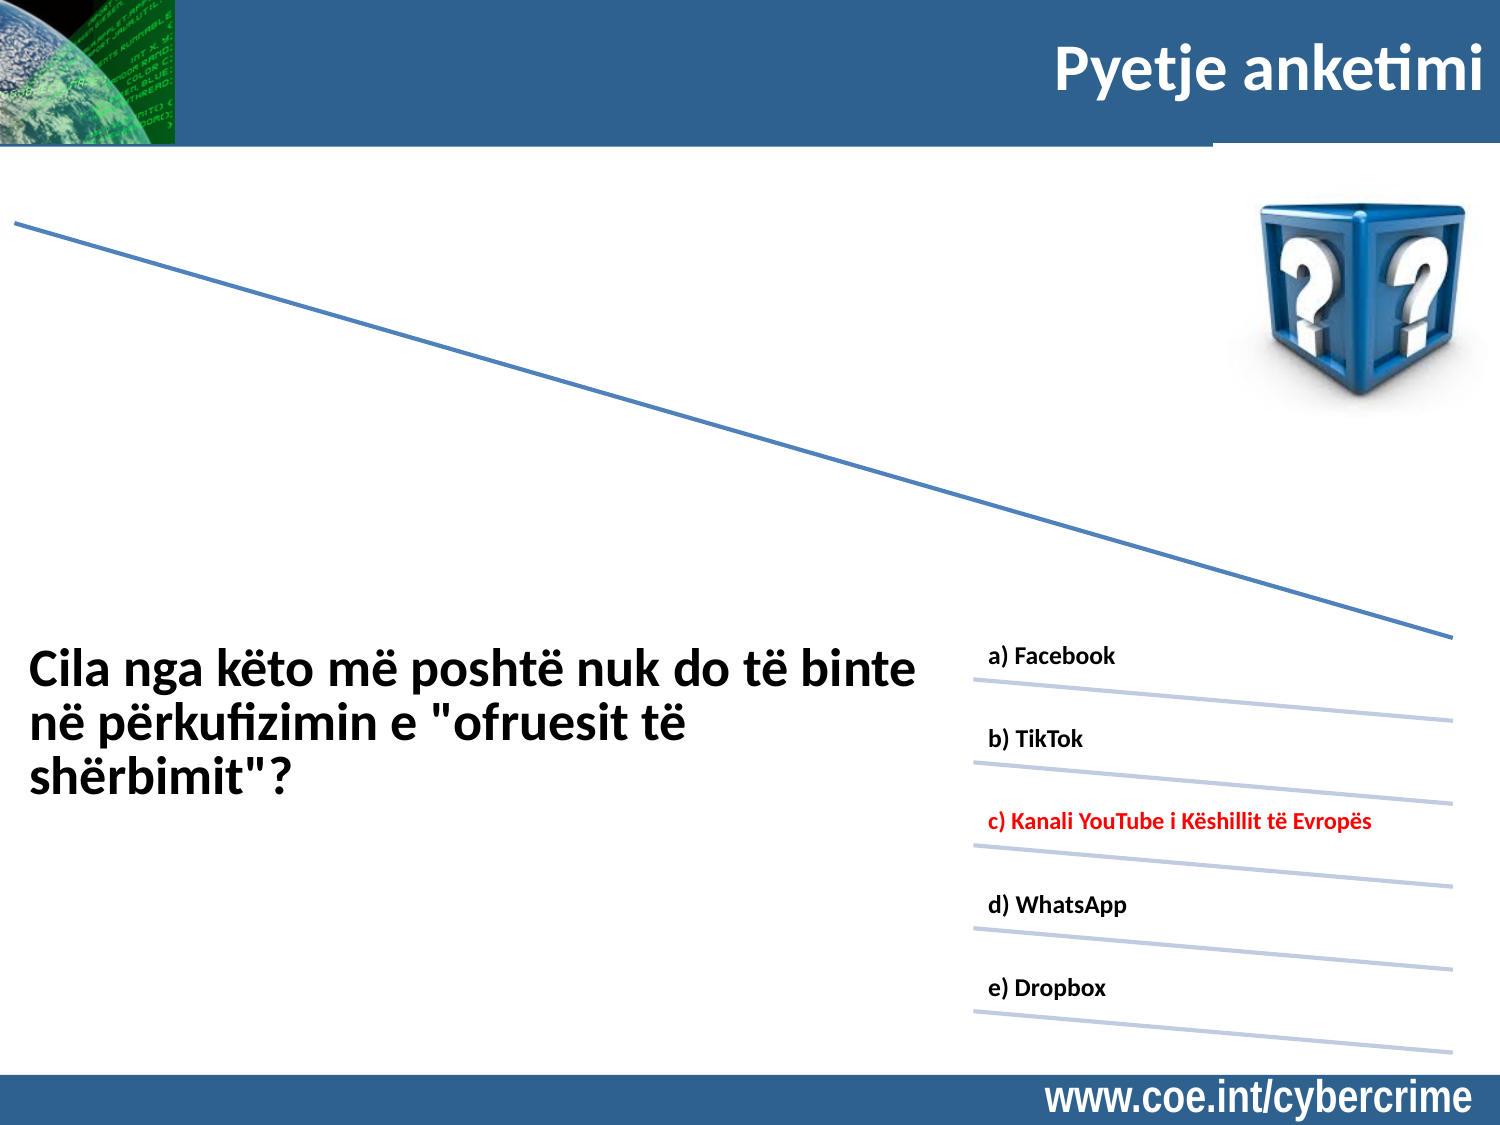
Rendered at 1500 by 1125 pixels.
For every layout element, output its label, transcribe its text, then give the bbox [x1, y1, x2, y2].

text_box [14, 222, 1454, 1053]
text_box www.coe.int/cybercrime [1030, 1059, 1500, 1125]
picture [1212, 142, 1500, 434]
picture [0, 0, 175, 144]
text_box Pyetje anketimi [177, 0, 1500, 149]
text_box [0, 1073, 1030, 1125]
